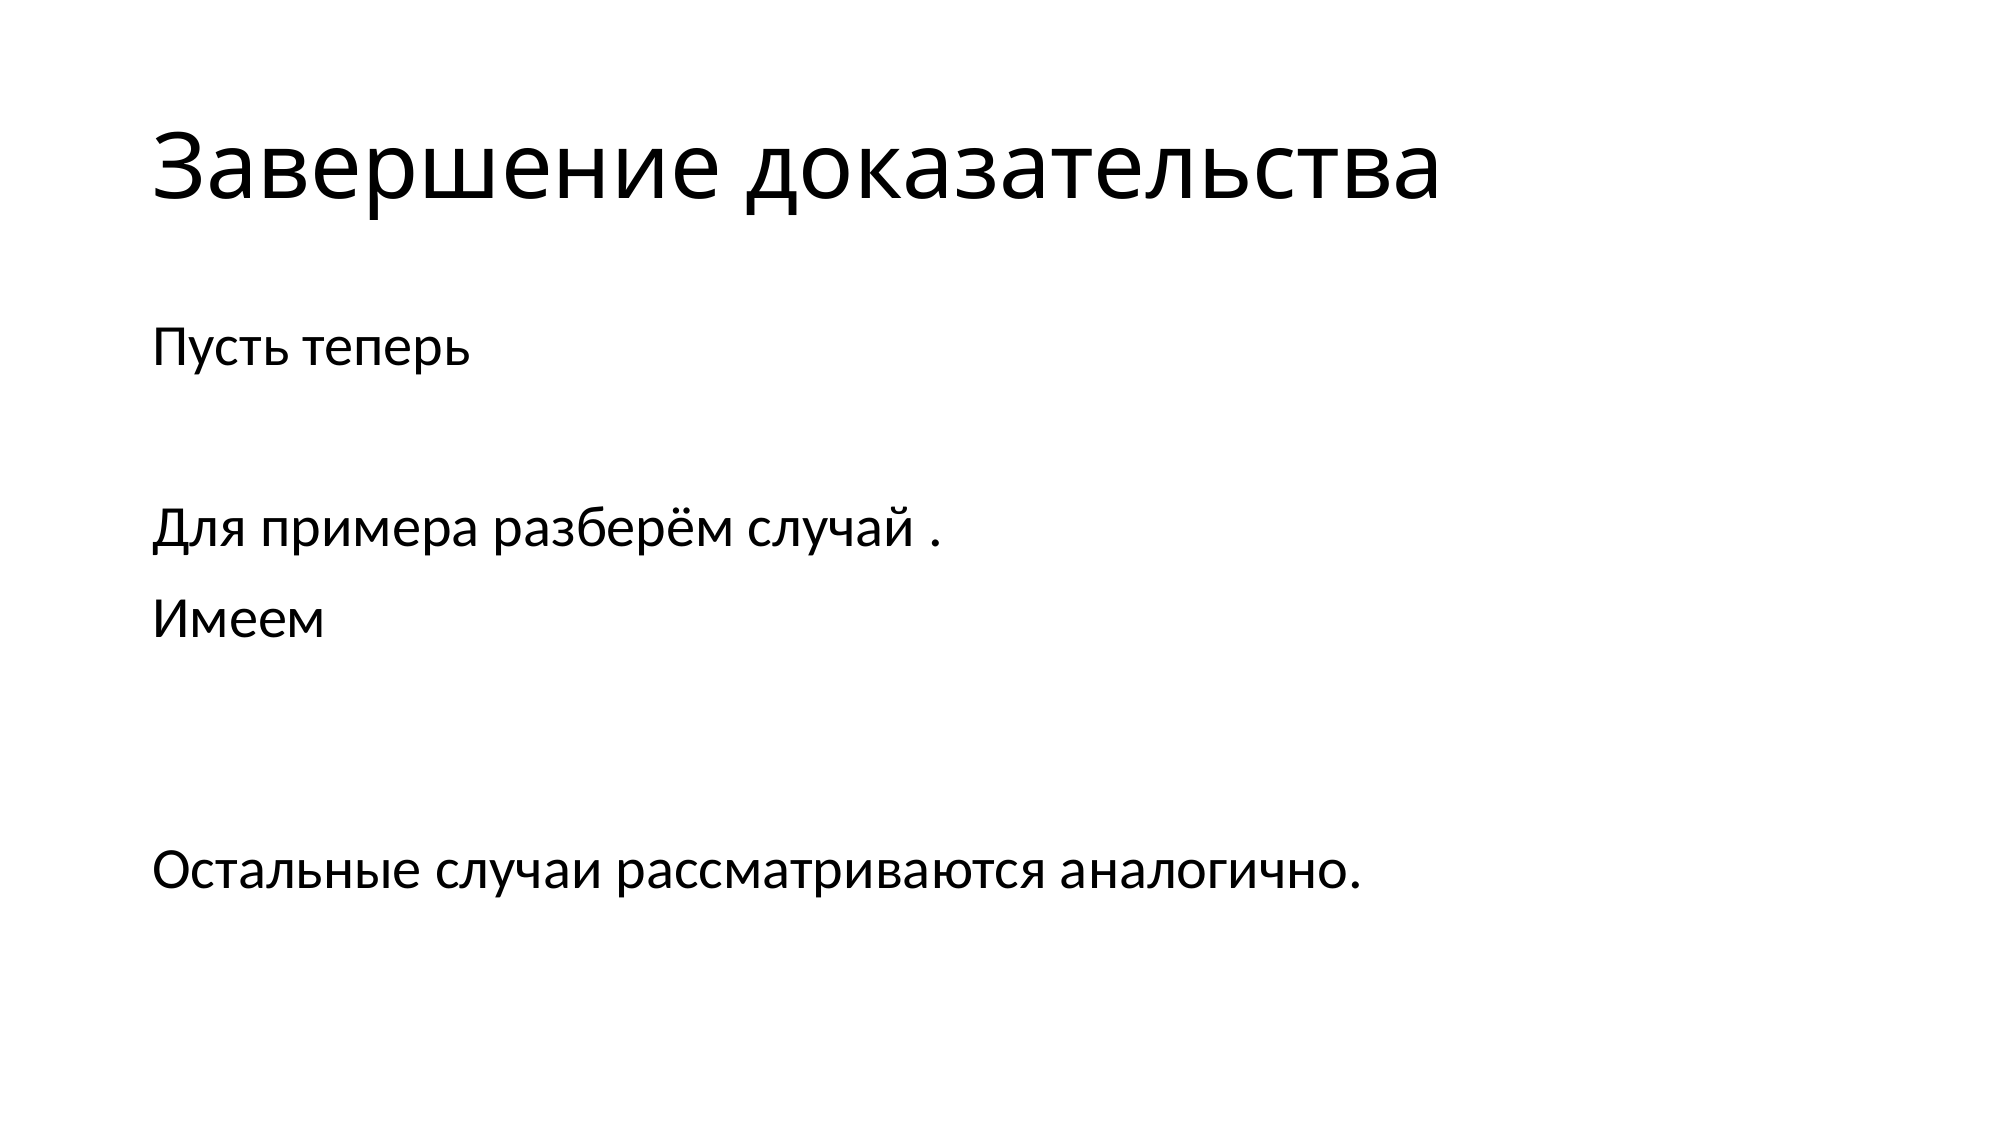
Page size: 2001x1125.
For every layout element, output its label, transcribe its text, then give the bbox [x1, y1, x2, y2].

title Завершение доказательства [137, 59, 1863, 278]
